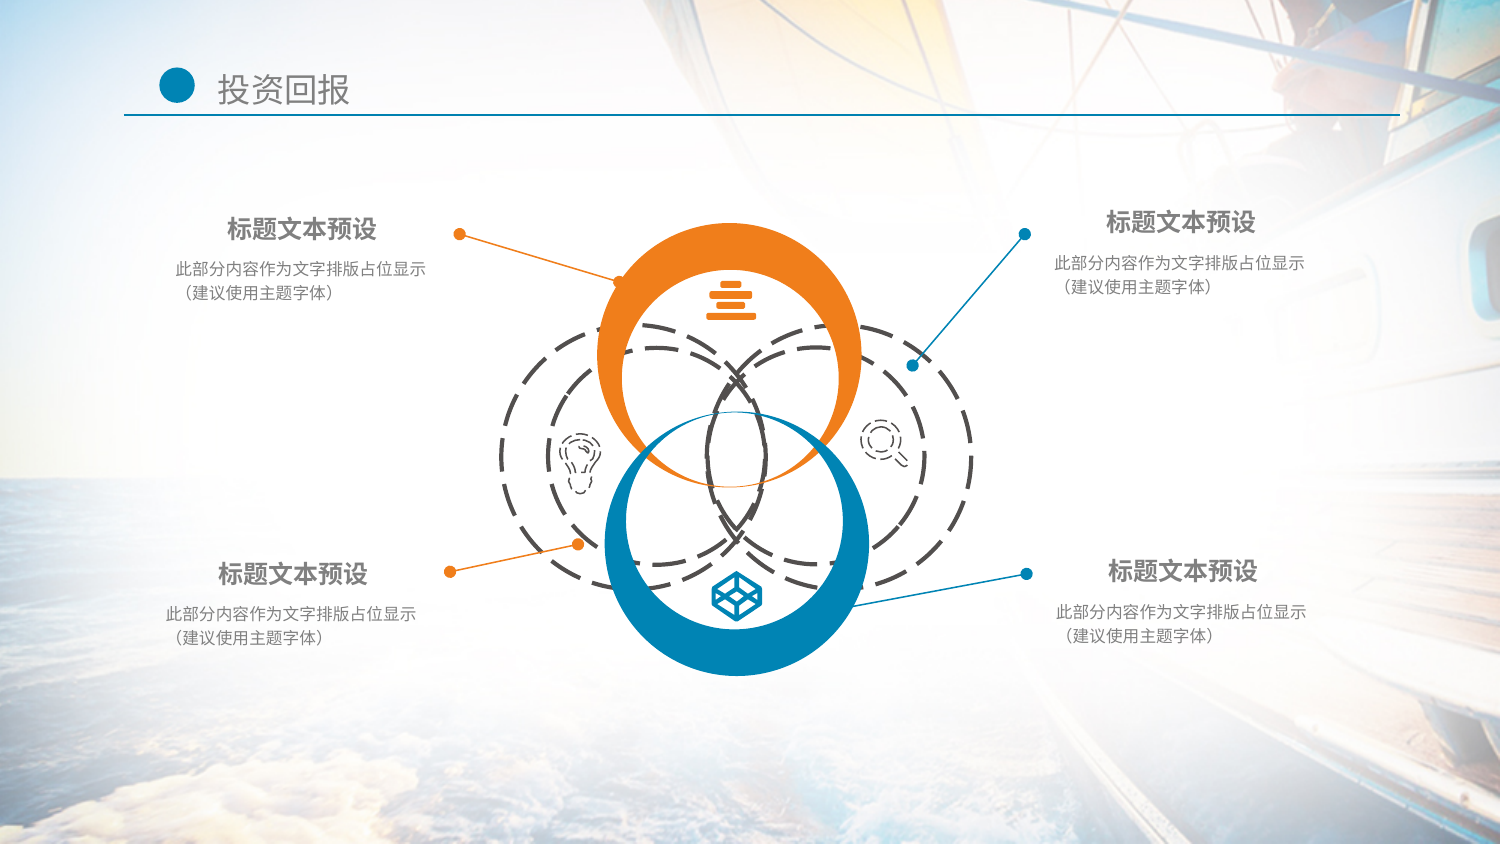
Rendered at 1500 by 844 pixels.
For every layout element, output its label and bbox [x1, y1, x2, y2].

text_box [455, 544, 579, 572]
text_box [866, 324, 972, 572]
text_box [465, 233, 620, 283]
text_box [835, 573, 1021, 610]
text_box [596, 222, 862, 488]
text_box [604, 411, 870, 677]
text_box [145, 195, 460, 329]
picture [0, 0, 1500, 844]
text_box [1024, 188, 1339, 323]
text_box [501, 324, 599, 590]
text_box [136, 540, 451, 674]
text_box [1026, 537, 1341, 672]
text_box [912, 233, 1025, 366]
